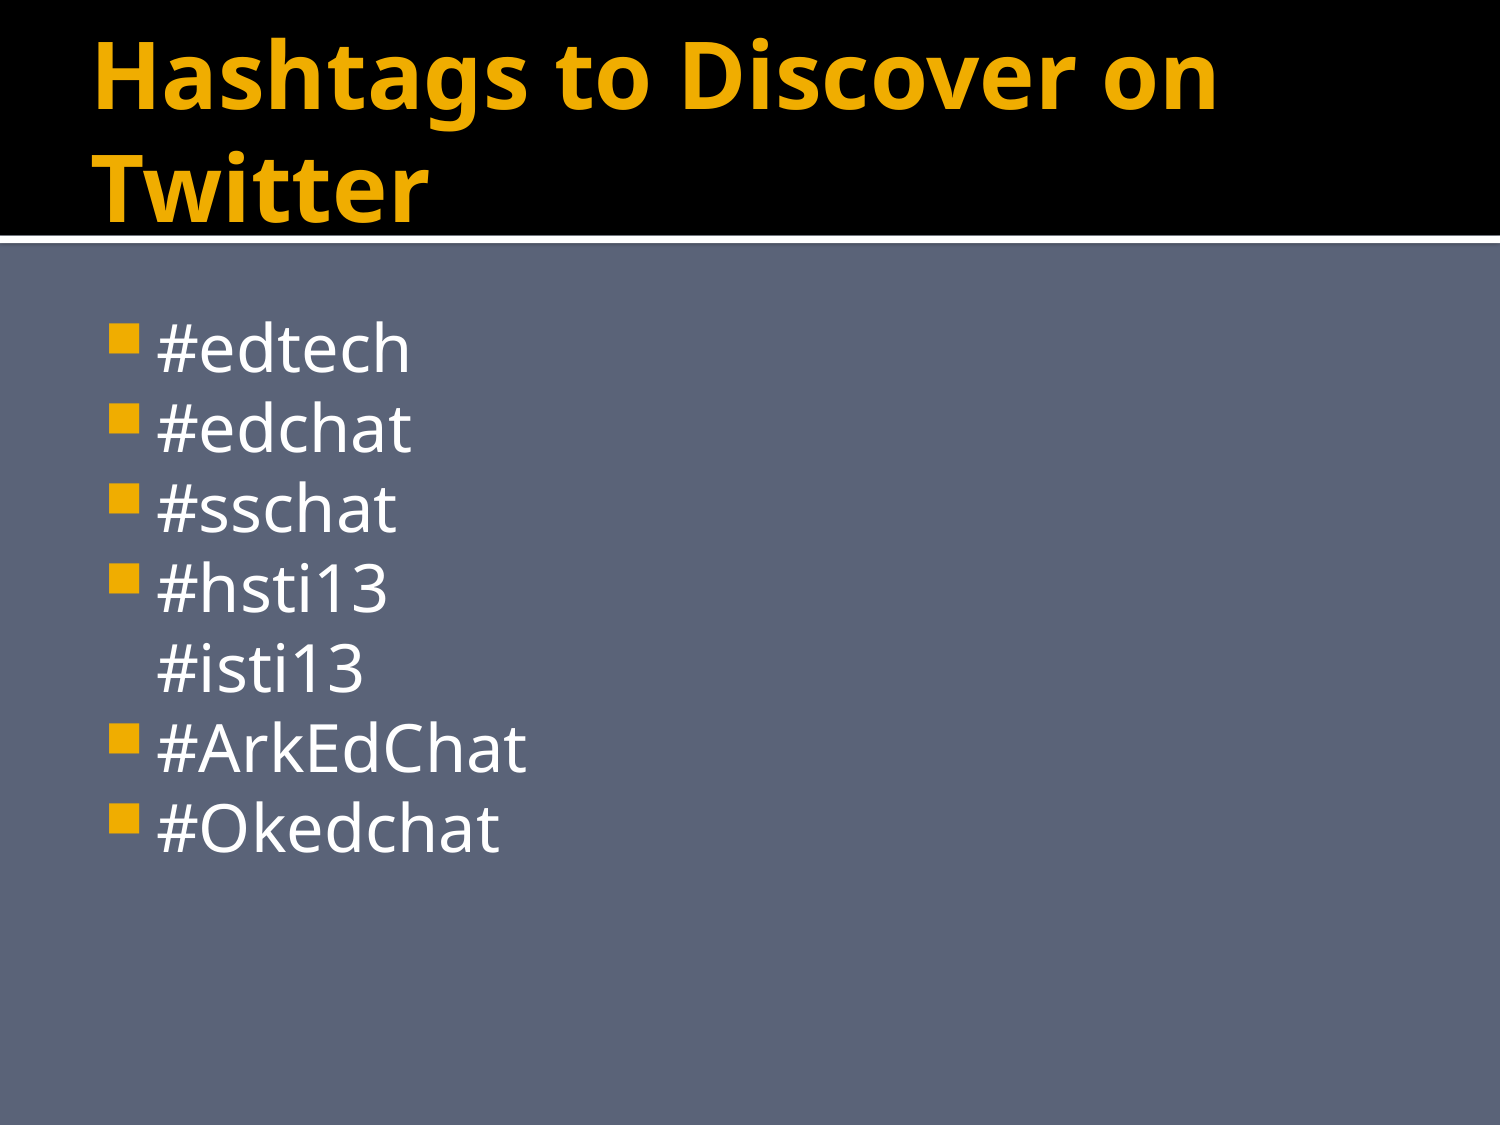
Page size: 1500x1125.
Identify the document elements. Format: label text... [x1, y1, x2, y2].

title Hashtags to Discover on Twitter [75, 25, 1425, 231]
list #edtech #edchat #sschat #hsti13 #isti13 #ArkEdChat #Okedchat [75, 291, 1425, 1050]
